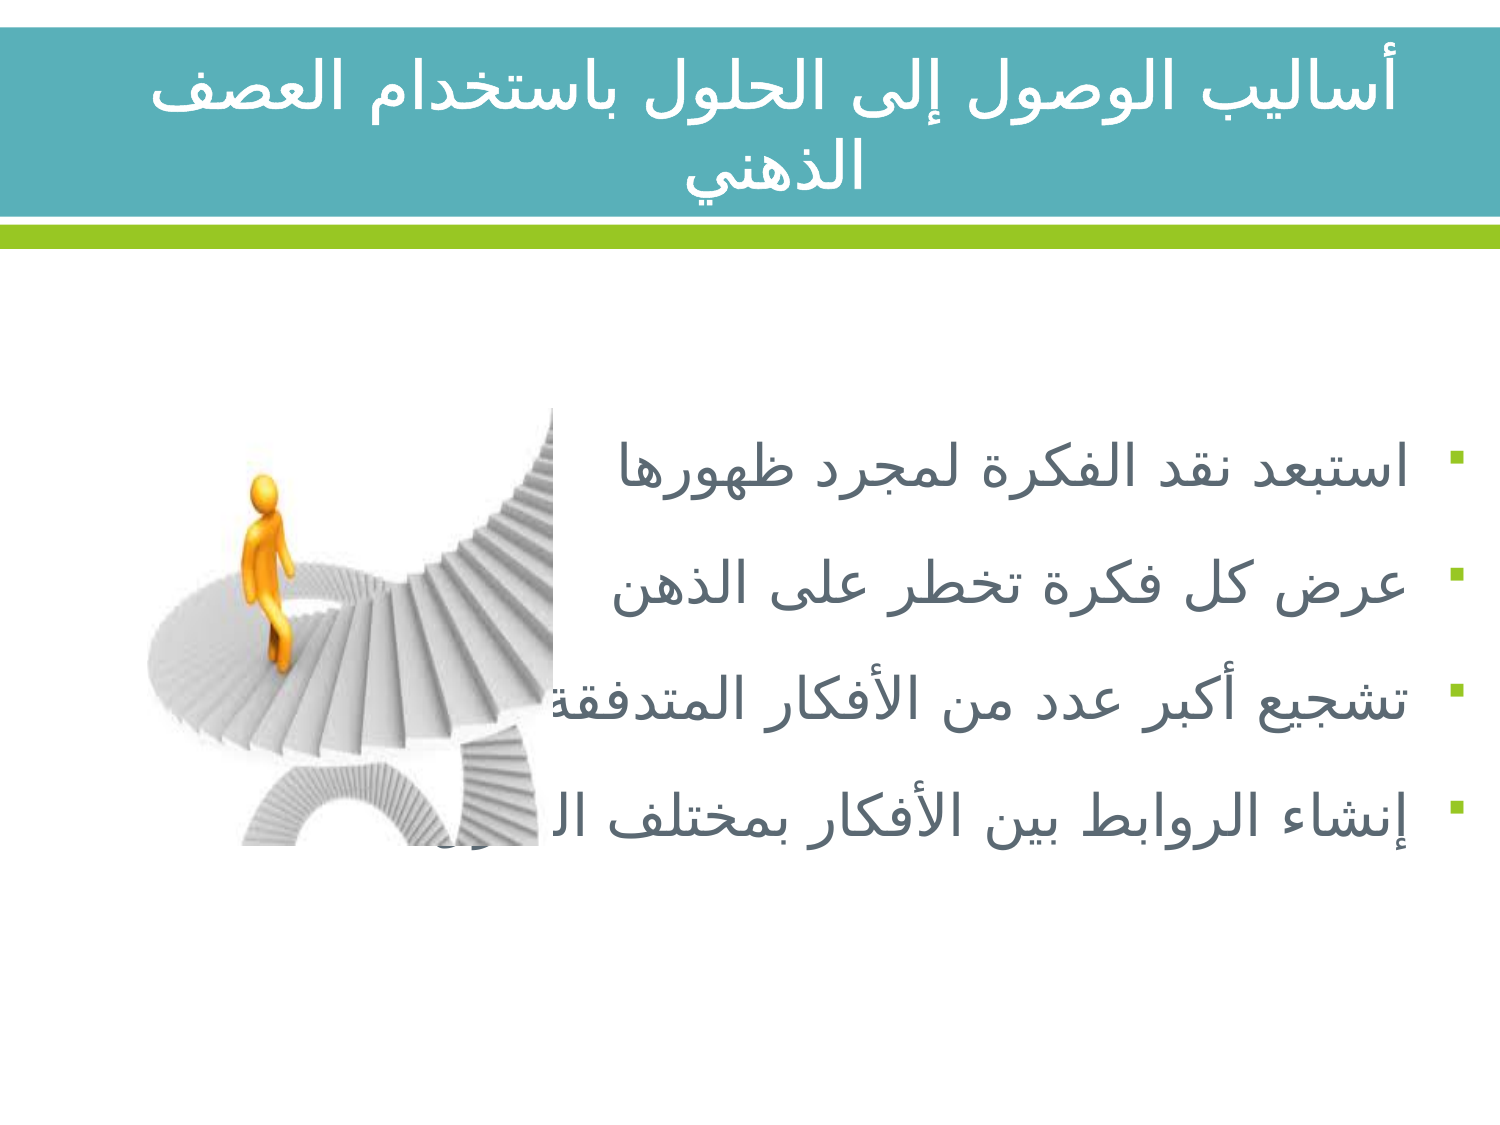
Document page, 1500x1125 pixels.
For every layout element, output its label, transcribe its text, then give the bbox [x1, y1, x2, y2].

picture [147, 408, 553, 847]
list استبعد نقد الفكرة لمجرد ظهورها عرض كل فكرة تخطر على الذهن تشجيع أكبر عدد من الأفكار المتدفقة إنشاء الروابط بين الأفكار بمختلف الطرق [132, 385, 1483, 1106]
text_box أساليب الوصول إلى الحلول باستخدام العصف الذهني [99, 30, 1450, 214]
